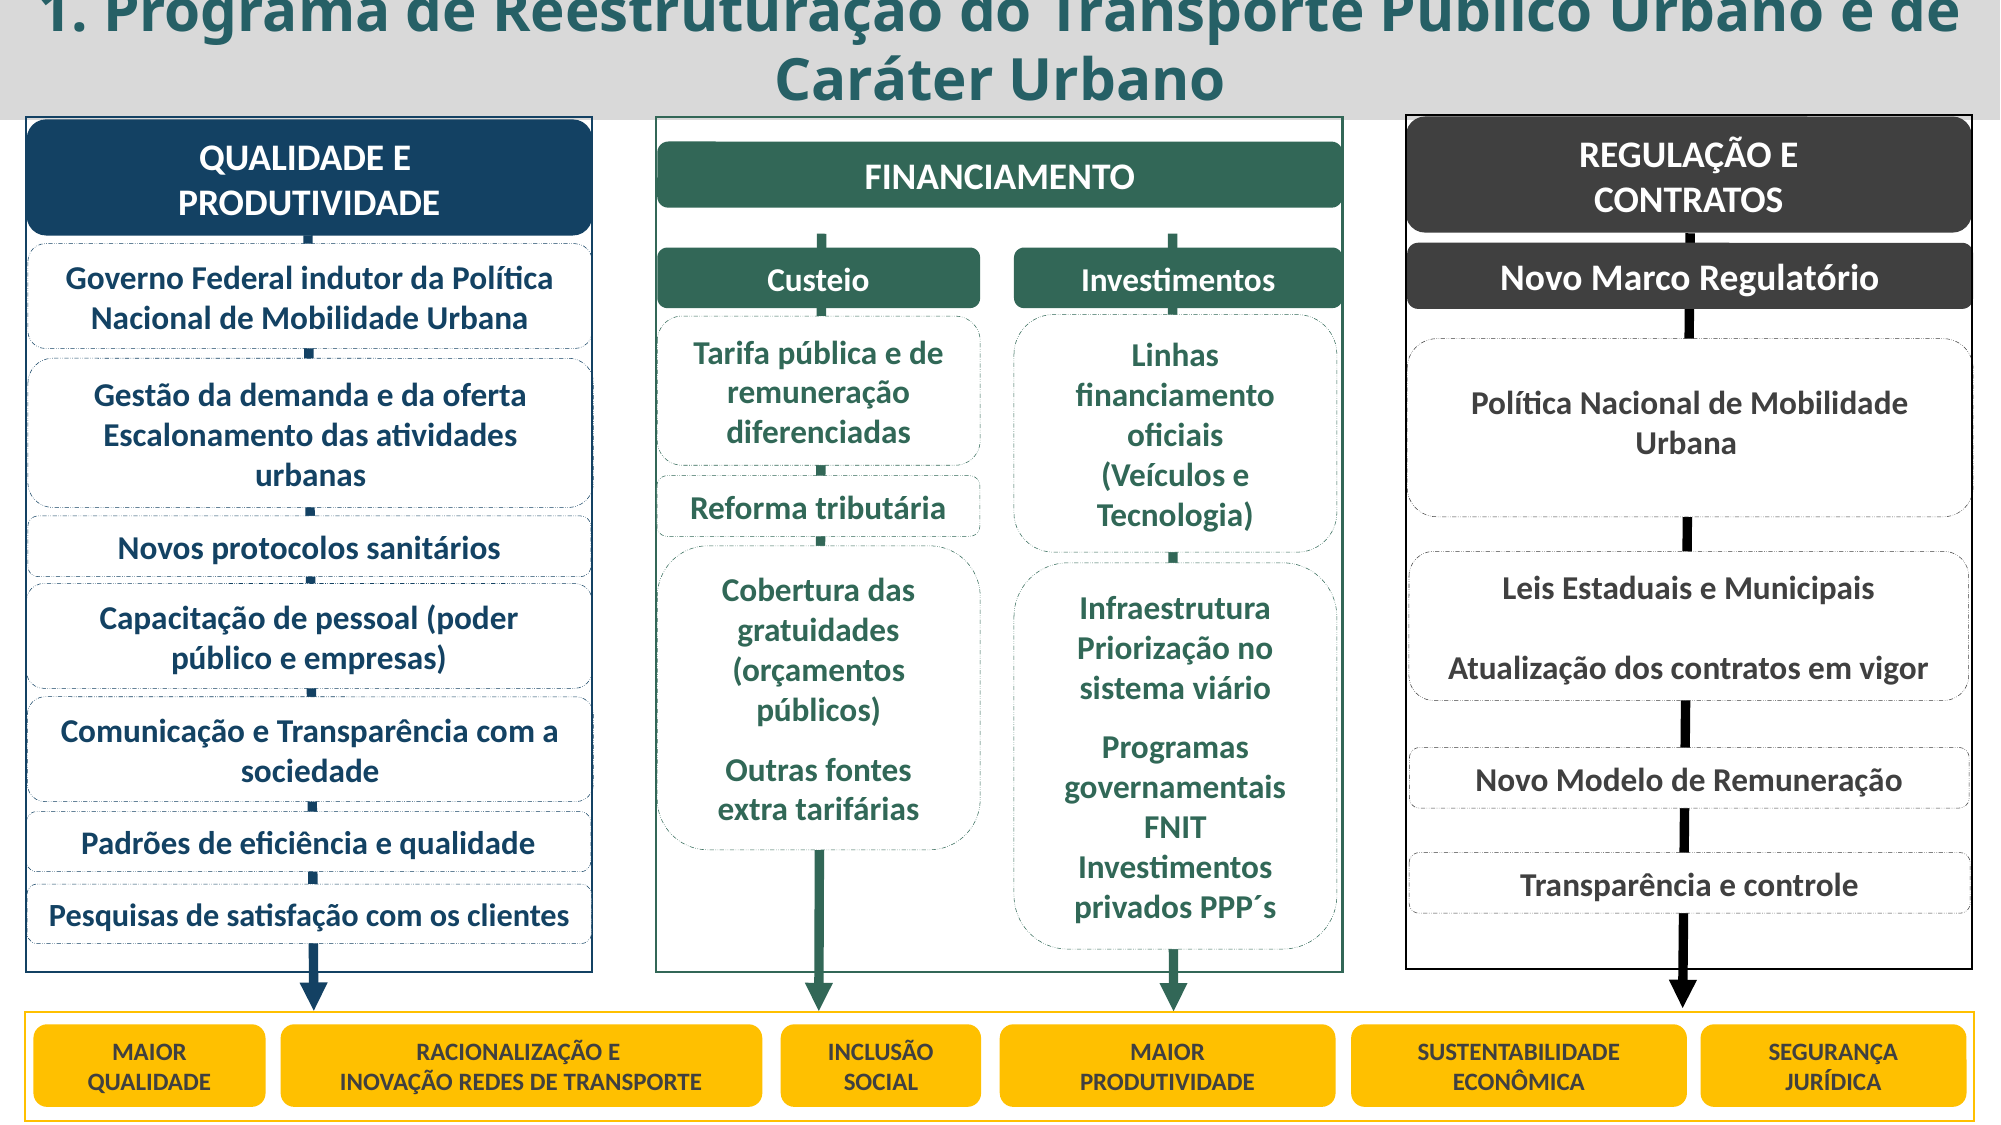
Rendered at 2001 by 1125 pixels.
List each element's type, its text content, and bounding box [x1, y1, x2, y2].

text_box Reforma tributária [656, 475, 818, 537]
text_box [25, 116, 593, 973]
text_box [818, 233, 822, 1011]
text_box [1682, 233, 1691, 1008]
text_box [24, 1011, 1975, 1122]
text_box 1. Programa de Reestruturação do Transporte Público Urbano e de Caráter Urbano [0, 0, 2000, 120]
text_box Pesquisas de satisfação com os clientes [314, 884, 592, 944]
text_box [1405, 114, 1973, 970]
text_box Reforma tributária [822, 475, 980, 537]
text_box Tarifa pública e de remuneração diferenciadas [822, 316, 981, 466]
text_box Tarifa pública e de remuneração diferenciadas [657, 316, 818, 466]
text_box Pesquisas de satisfação com os clientes [27, 884, 307, 944]
text_box Novo Modelo de Remuneração [1691, 747, 1970, 809]
text_box Novo Modelo de Remuneração [1409, 747, 1682, 809]
text_box [655, 116, 1344, 973]
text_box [307, 235, 314, 1011]
